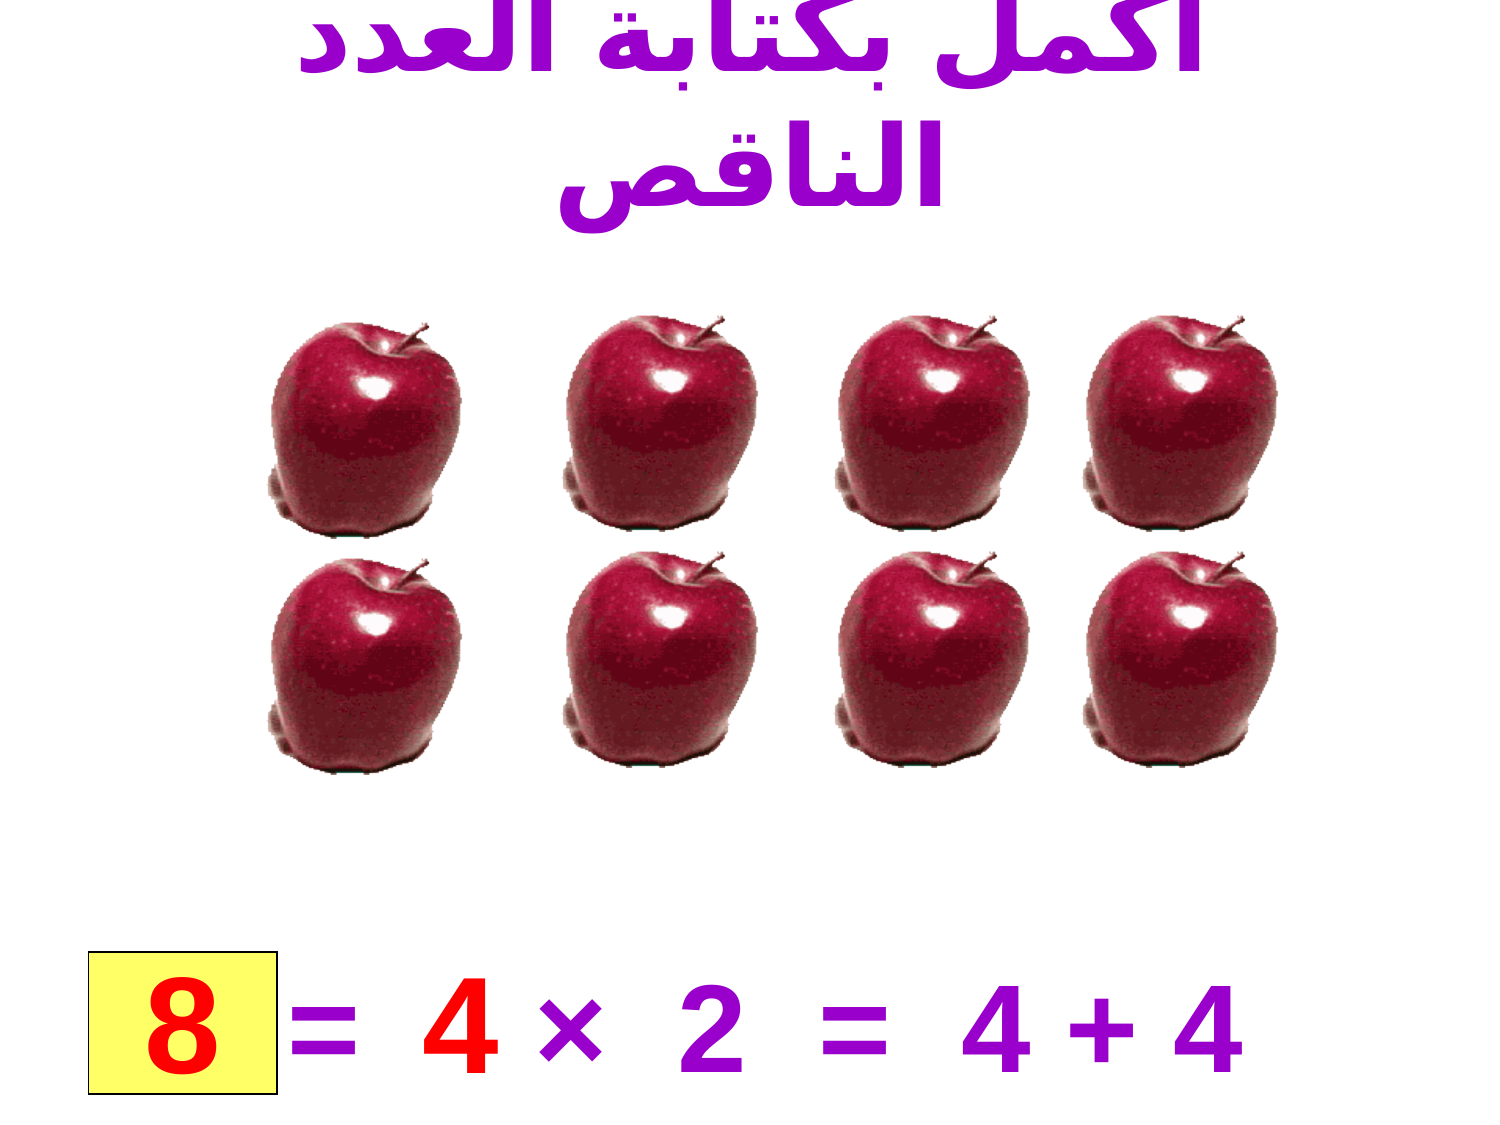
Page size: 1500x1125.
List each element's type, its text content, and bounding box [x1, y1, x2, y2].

text_box 4 + 4 = [726, 940, 1258, 1125]
text_box 2 × = [229, 940, 726, 1125]
picture [265, 557, 464, 775]
title أكمل بكتابة العدد الناقص [76, 0, 1427, 188]
picture [832, 314, 1032, 532]
text_box 8 [88, 928, 278, 1109]
picture [1080, 550, 1280, 768]
text_box 4 [324, 928, 514, 1109]
picture [1080, 314, 1280, 532]
picture [265, 321, 464, 539]
picture [560, 550, 760, 768]
picture [832, 550, 1032, 768]
picture [560, 314, 760, 532]
